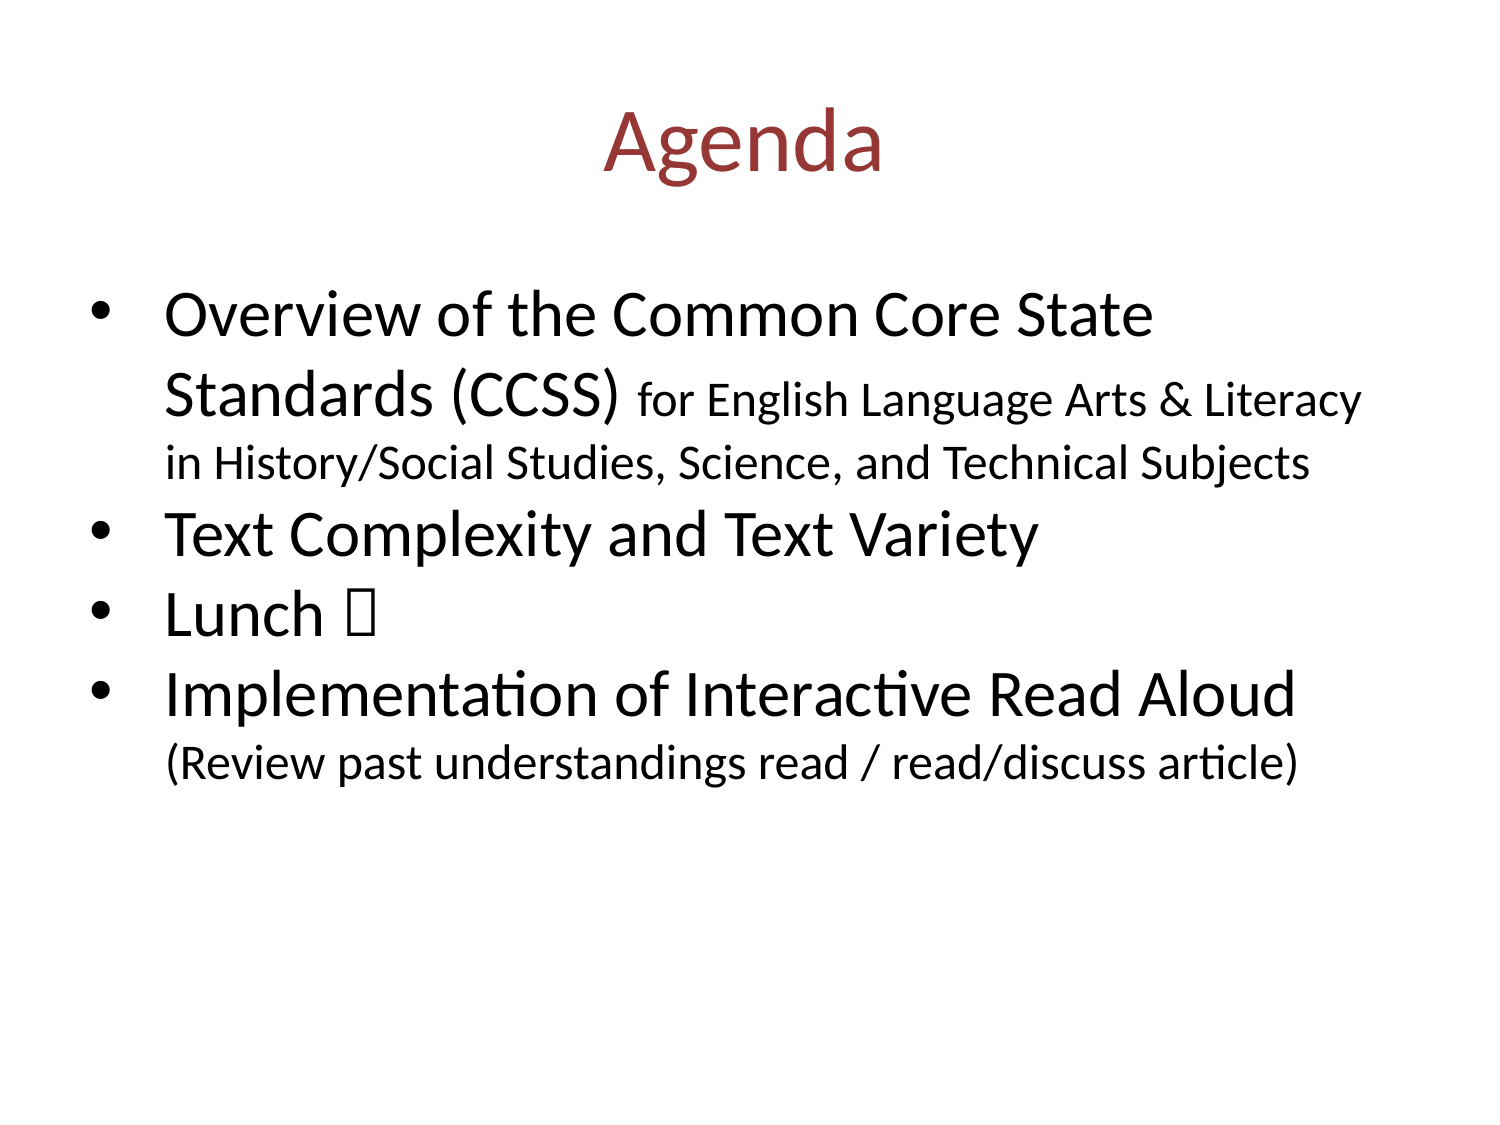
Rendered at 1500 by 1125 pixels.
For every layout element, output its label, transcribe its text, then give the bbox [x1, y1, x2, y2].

text_box Agenda Overview of the Common Core State Standards (CCSS) for English Language Arts & Literacy in History/Social Studies, Science, and Technical Subjects Text Complexity and Text Variety Lunch  Implementation of Interactive Read Aloud (Review past understandings read / read/discuss article) [74, 72, 1414, 877]
